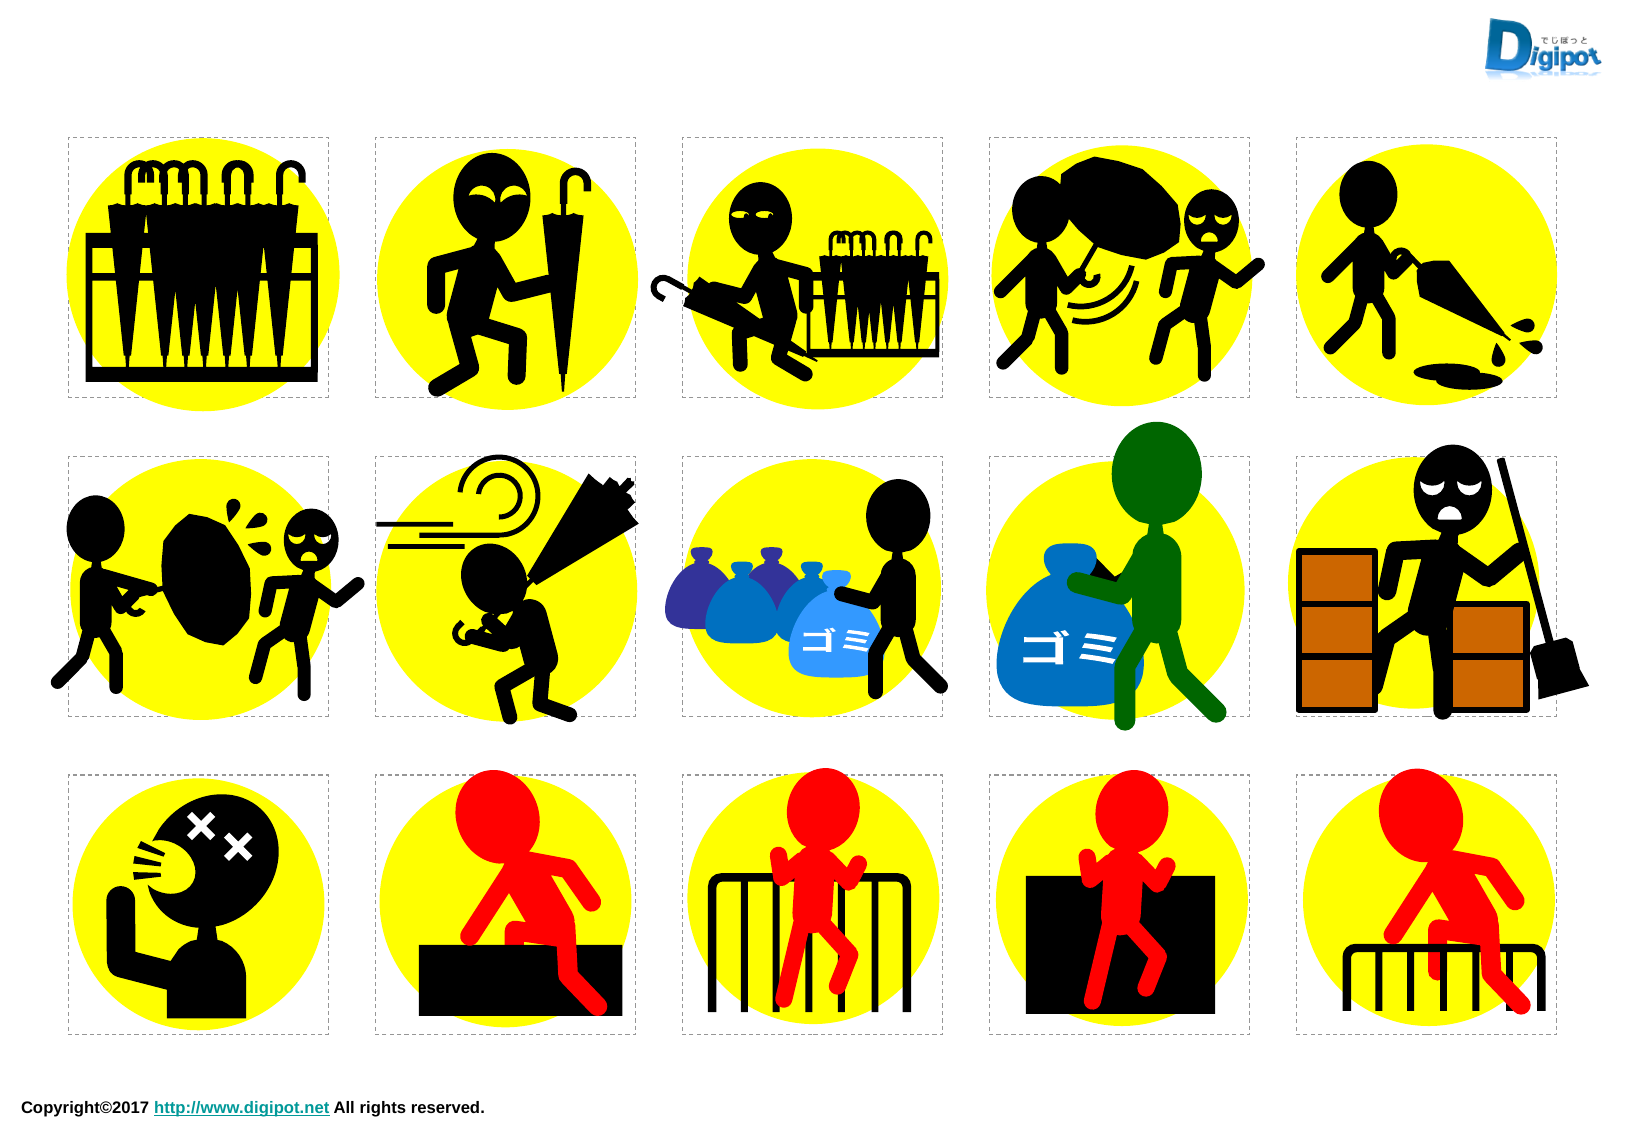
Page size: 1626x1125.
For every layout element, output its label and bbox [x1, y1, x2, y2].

text_box [1287, 444, 1559, 720]
text_box [1295, 144, 1558, 406]
text_box [50, 458, 365, 721]
text_box [1302, 768, 1556, 1027]
text_box [991, 145, 1266, 407]
text_box [379, 769, 632, 1028]
text_box [995, 769, 1249, 1027]
picture [1485, 18, 1602, 82]
text_box [650, 148, 949, 410]
text_box [376, 454, 640, 725]
text_box [72, 778, 325, 1031]
text_box [687, 767, 940, 1025]
text_box [985, 421, 1245, 731]
text_box [376, 148, 639, 411]
text_box [664, 458, 949, 718]
text_box [66, 137, 340, 412]
